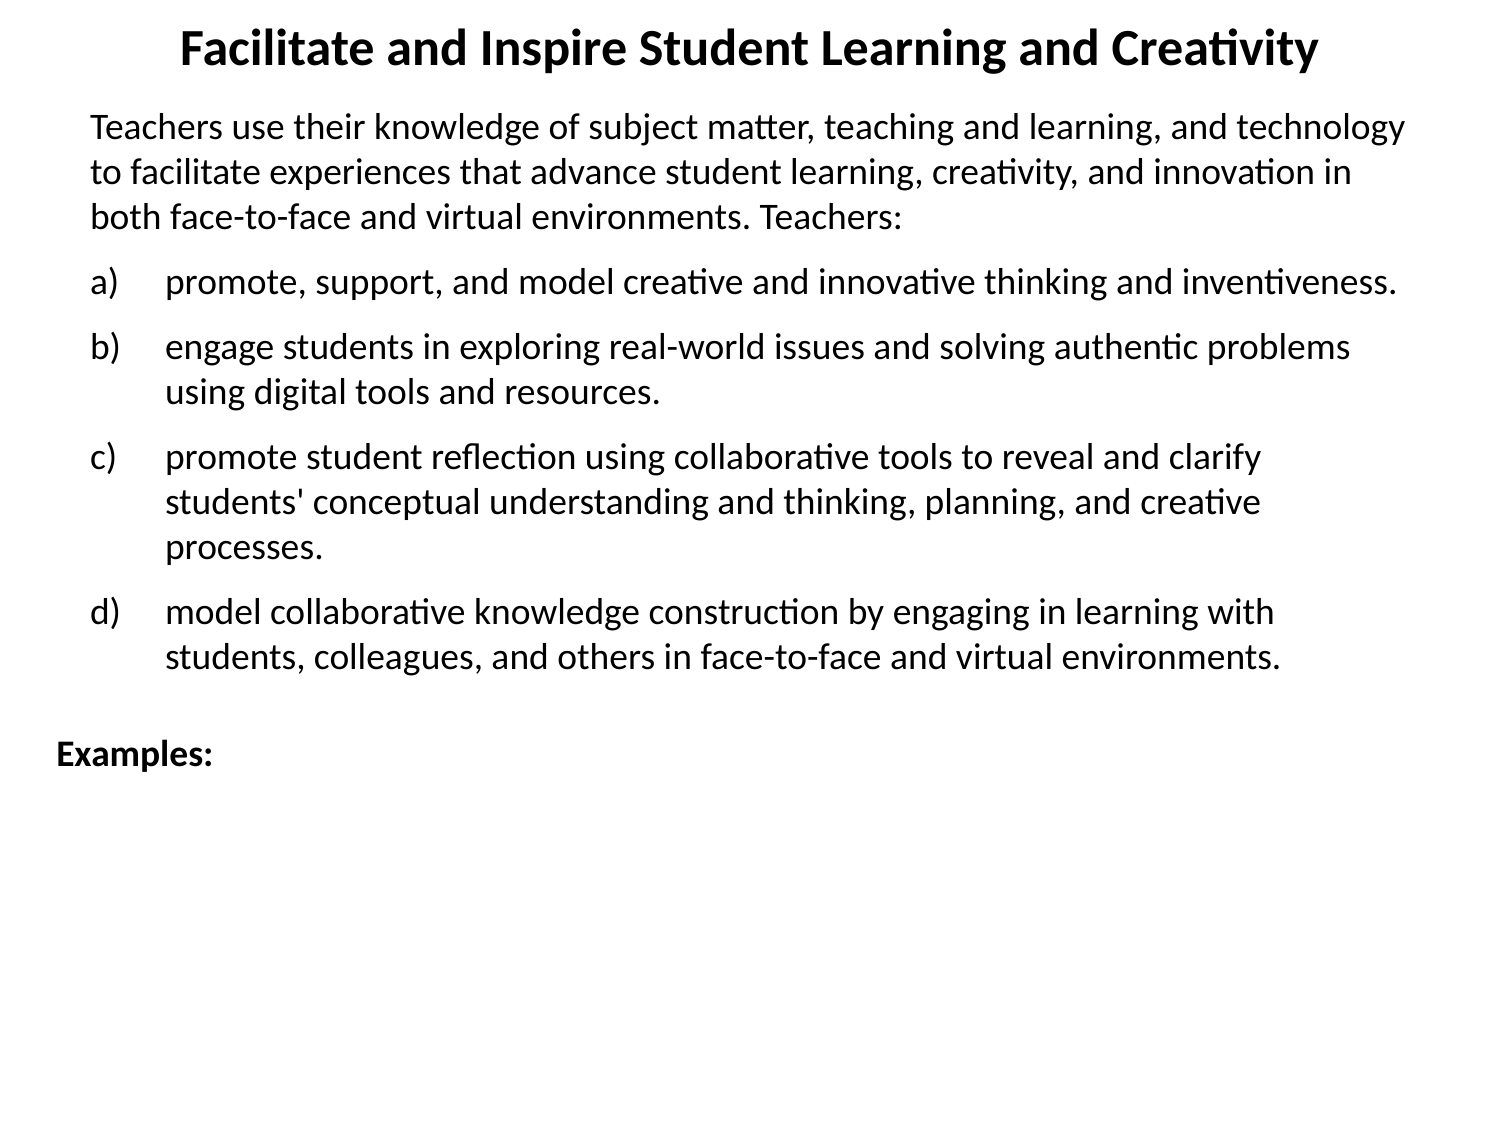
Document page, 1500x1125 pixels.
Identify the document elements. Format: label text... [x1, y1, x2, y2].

list Teachers use their knowledge of subject matter, teaching and learning, and technology to facilitate experiences that advance student learning, creativity, and innovation in both face-to-face and virtual environments. Teachers: promote, support, and model creative and innovative thinking and inventiveness. engage students in exploring real-world issues and solving authentic problems using digital tools and resources. promote student reflection using collaborative tools to reveal and clarify students' conceptual understanding and thinking, planning, and creative processes. model collaborative knowledge construction by engaging in learning with students, colleagues, and others in face-to-face and virtual environments. [75, 94, 1425, 783]
text_box Examples: [41, 721, 1351, 782]
title Facilitate and Inspire Student Learning and Creativity [75, 0, 1425, 94]
